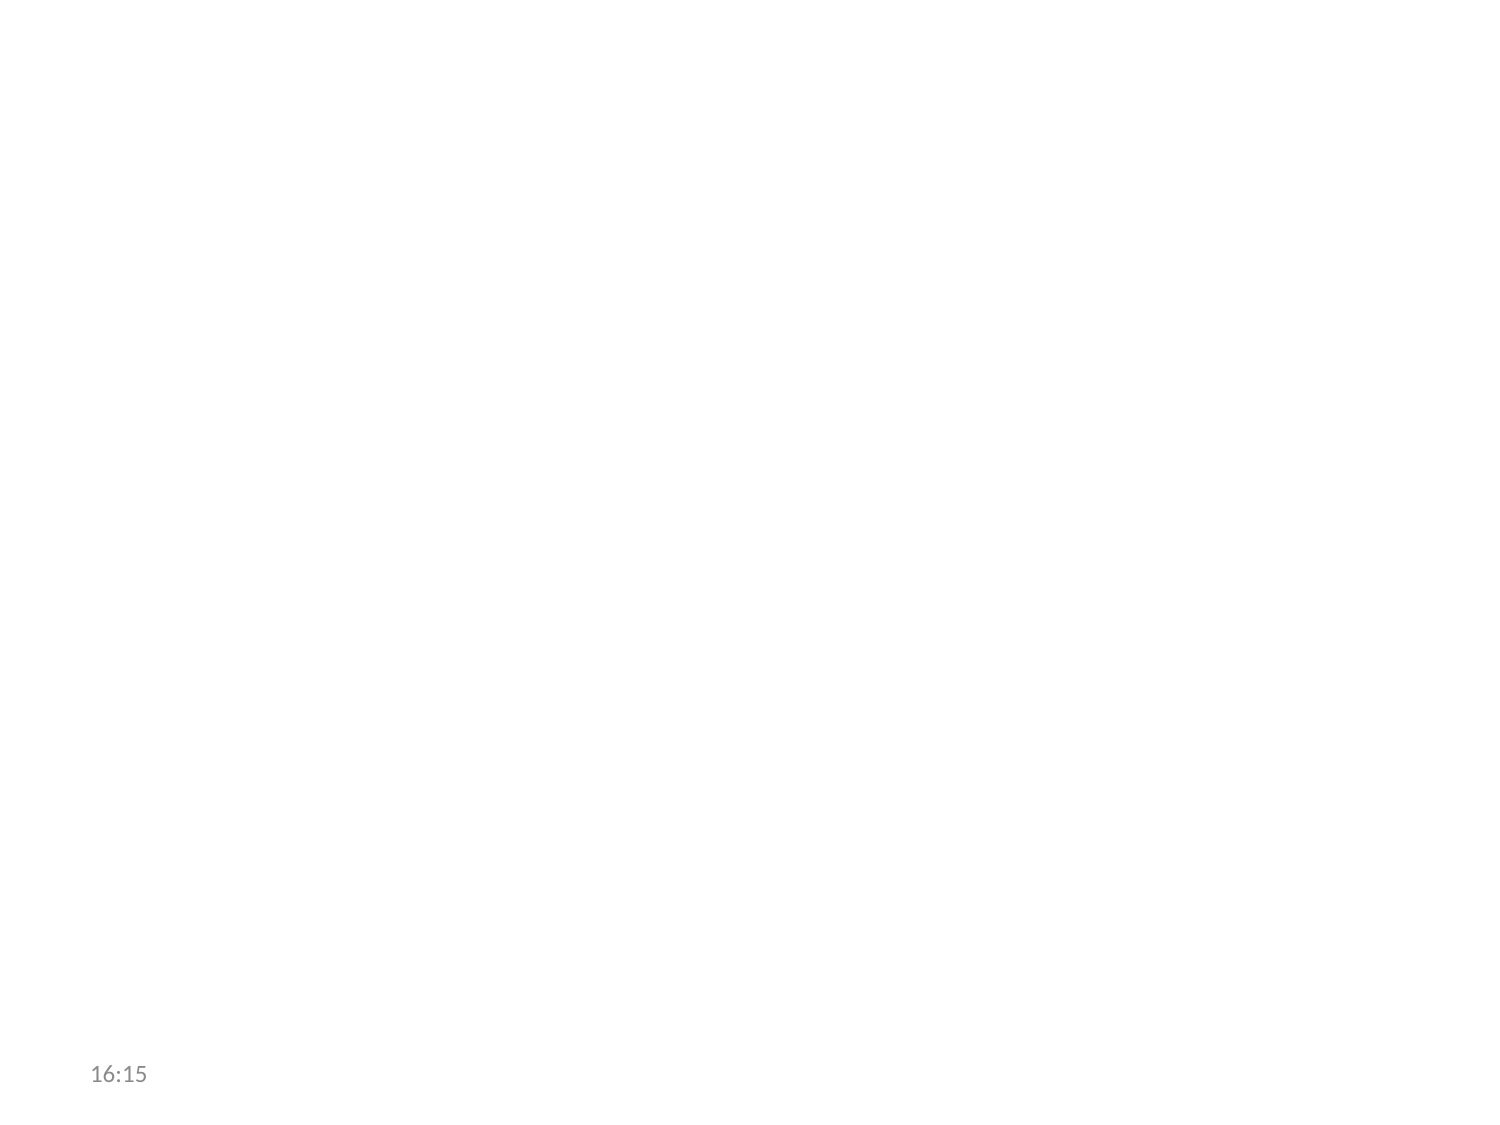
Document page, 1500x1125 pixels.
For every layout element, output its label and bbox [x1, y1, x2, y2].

slide_number [75, 1042, 425, 1103]
